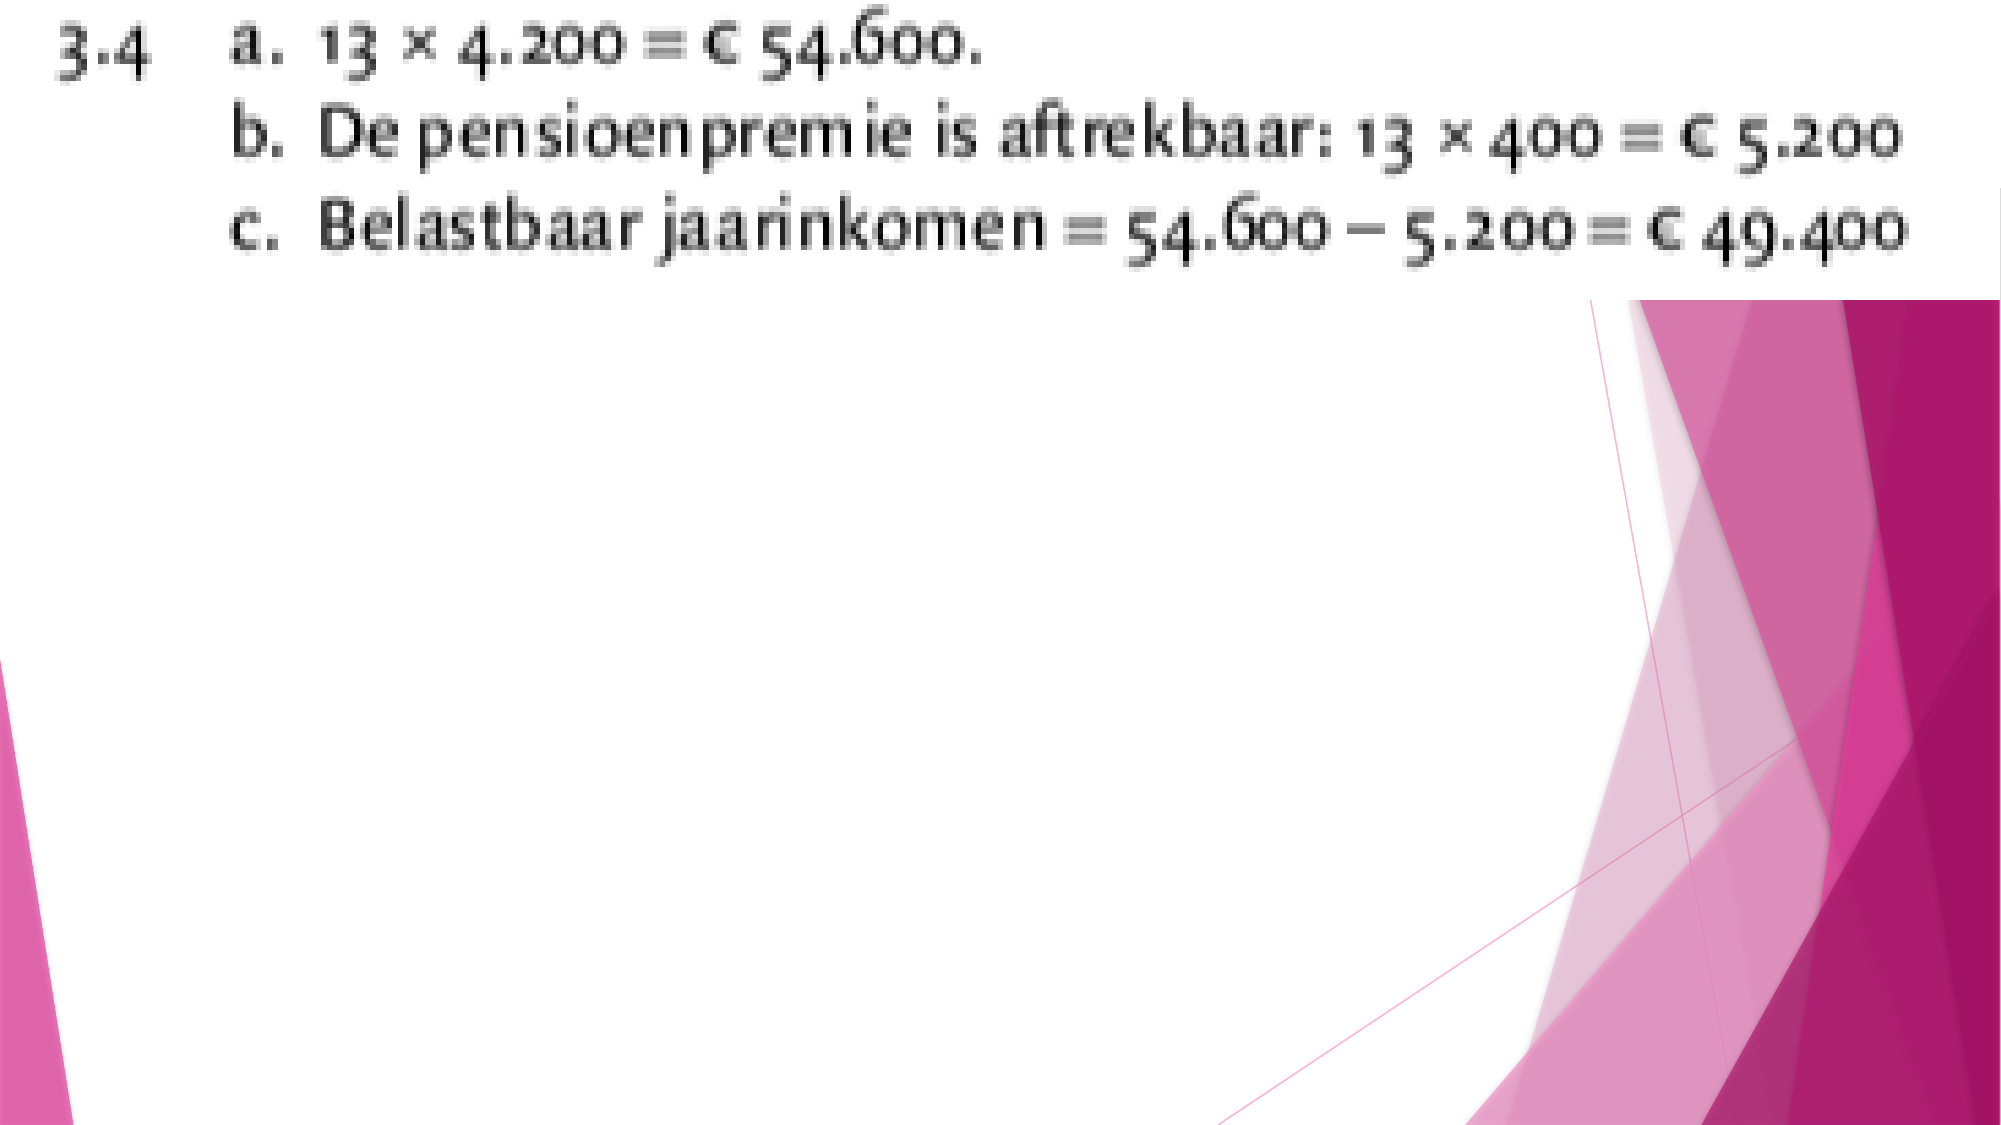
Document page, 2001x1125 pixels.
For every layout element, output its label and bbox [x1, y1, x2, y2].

picture [0, 0, 2001, 301]
